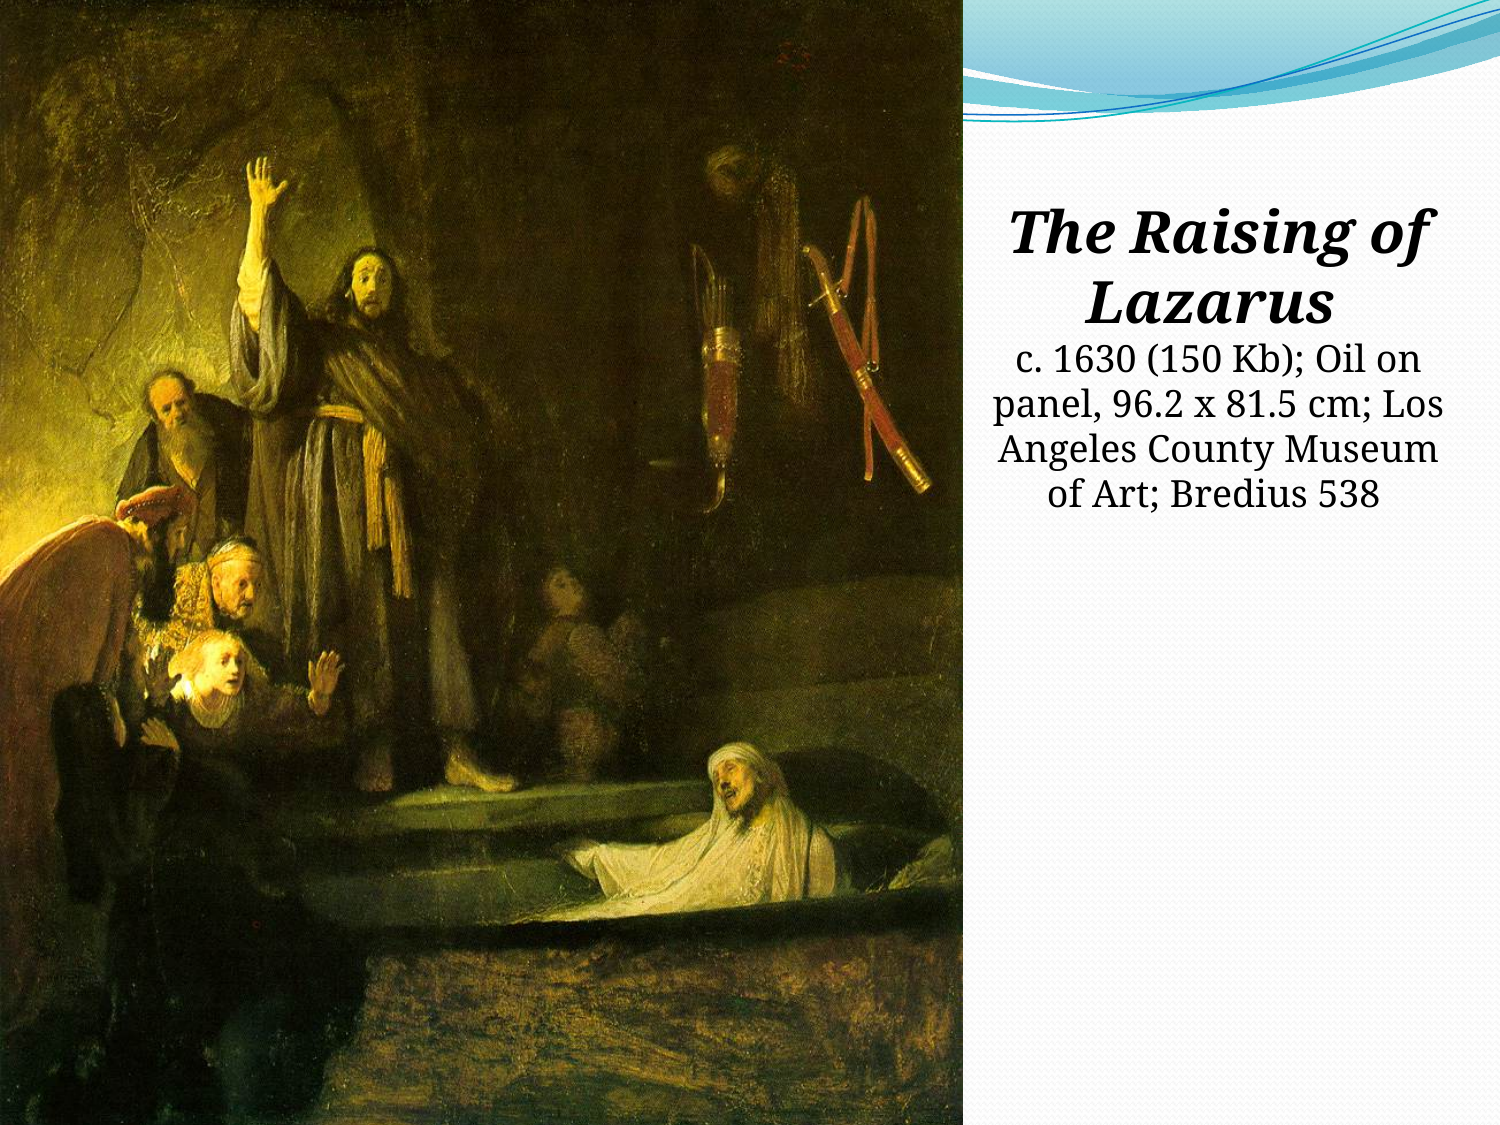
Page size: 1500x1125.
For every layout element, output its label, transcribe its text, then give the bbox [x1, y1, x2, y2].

text_box The Raising of Lazarus c. 1630 (150 Kb); Oil on panel, 96.2 x 81.5 cm; Los Angeles County Museum of Art; Bredius 538 [975, 187, 1463, 523]
picture [0, 0, 963, 1125]
